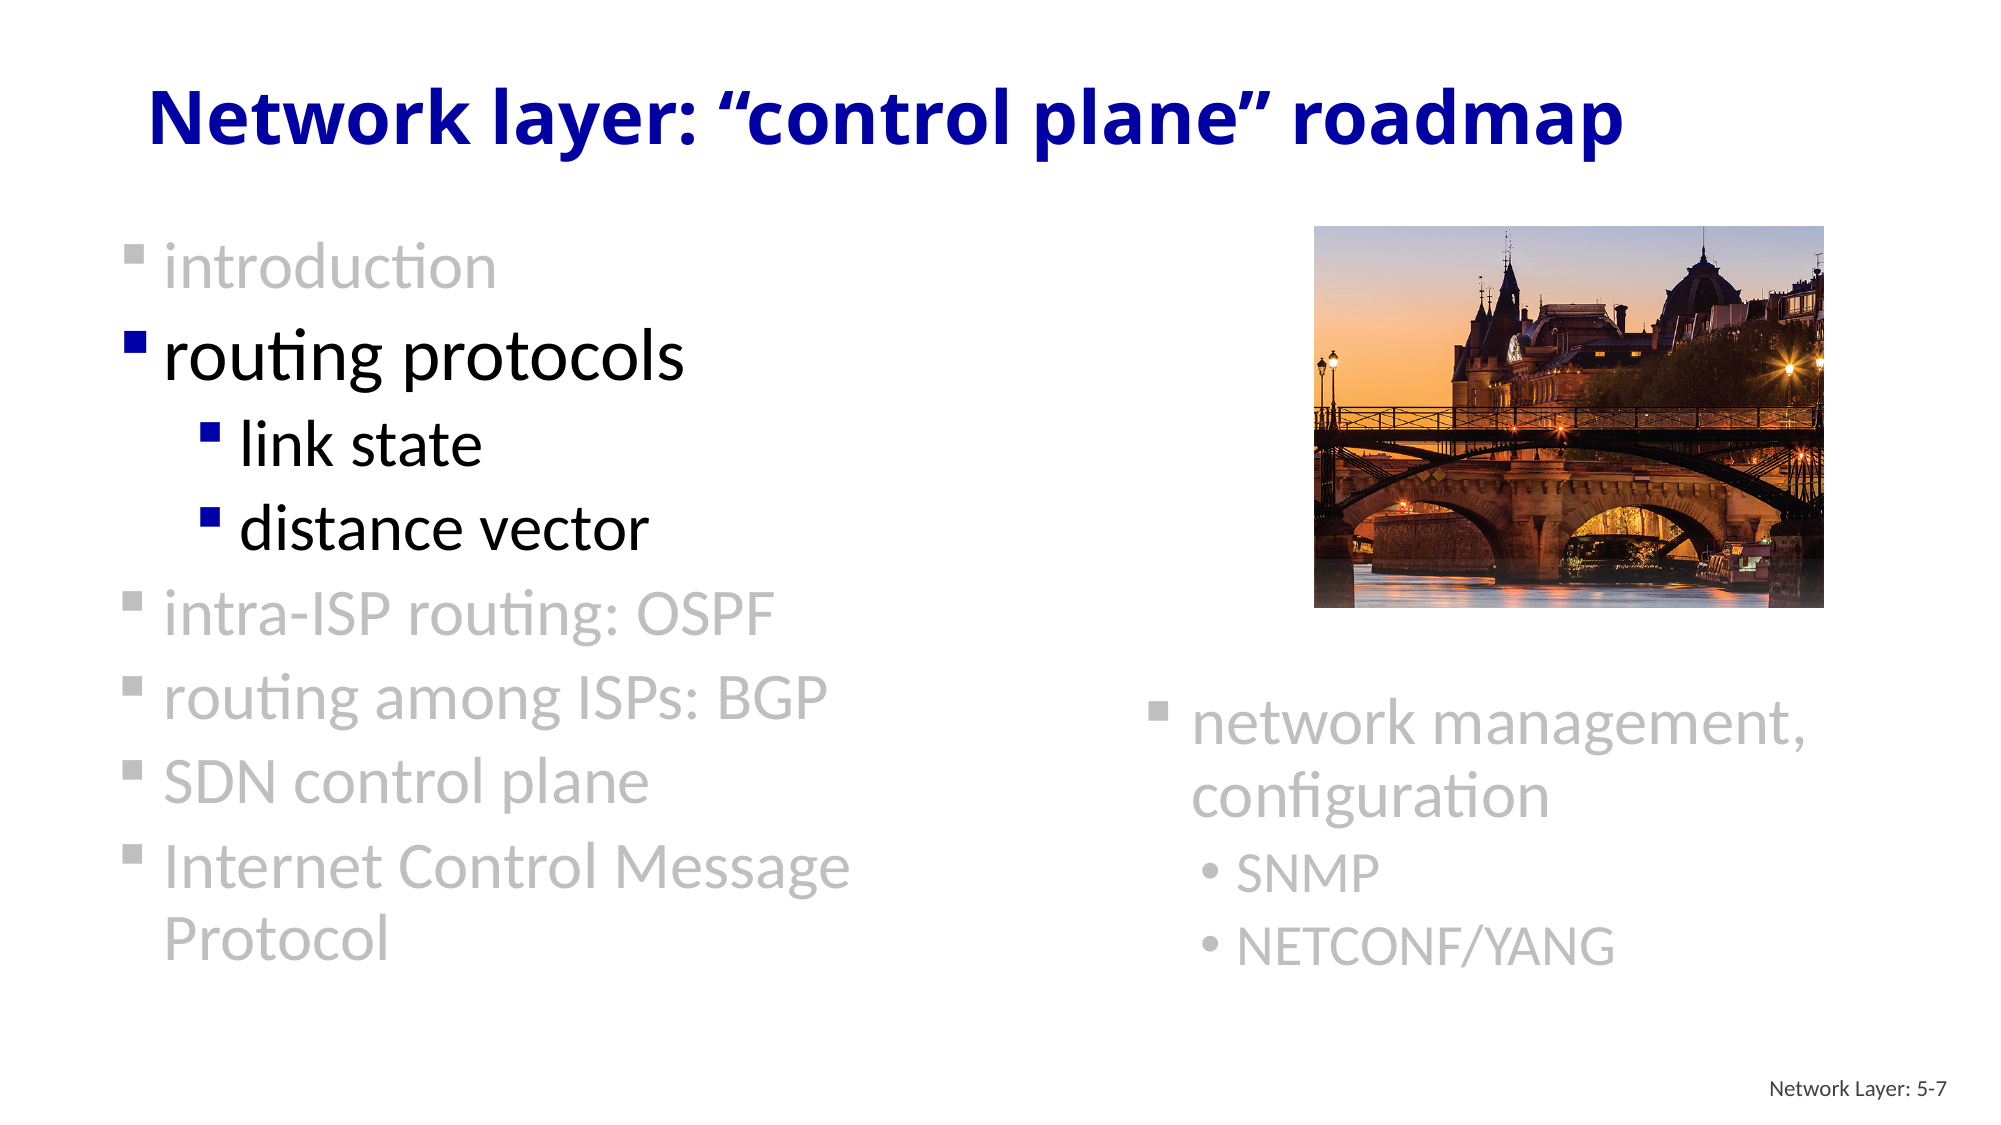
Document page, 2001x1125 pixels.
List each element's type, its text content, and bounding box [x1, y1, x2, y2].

slide_number Network Layer: 5-7 [1512, 1056, 1963, 1117]
title Network layer: “control plane” roadmap [131, 47, 1856, 195]
text_box introduction routing protocols link state distance vector intra-ISP routing: OSPF routing among ISPs: BGP SDN control plane Internet Control Message Protocol [102, 223, 1017, 1050]
text_box network management, configuration SNMP NETCONF/YANG [1109, 679, 1941, 998]
picture [1314, 226, 1824, 608]
